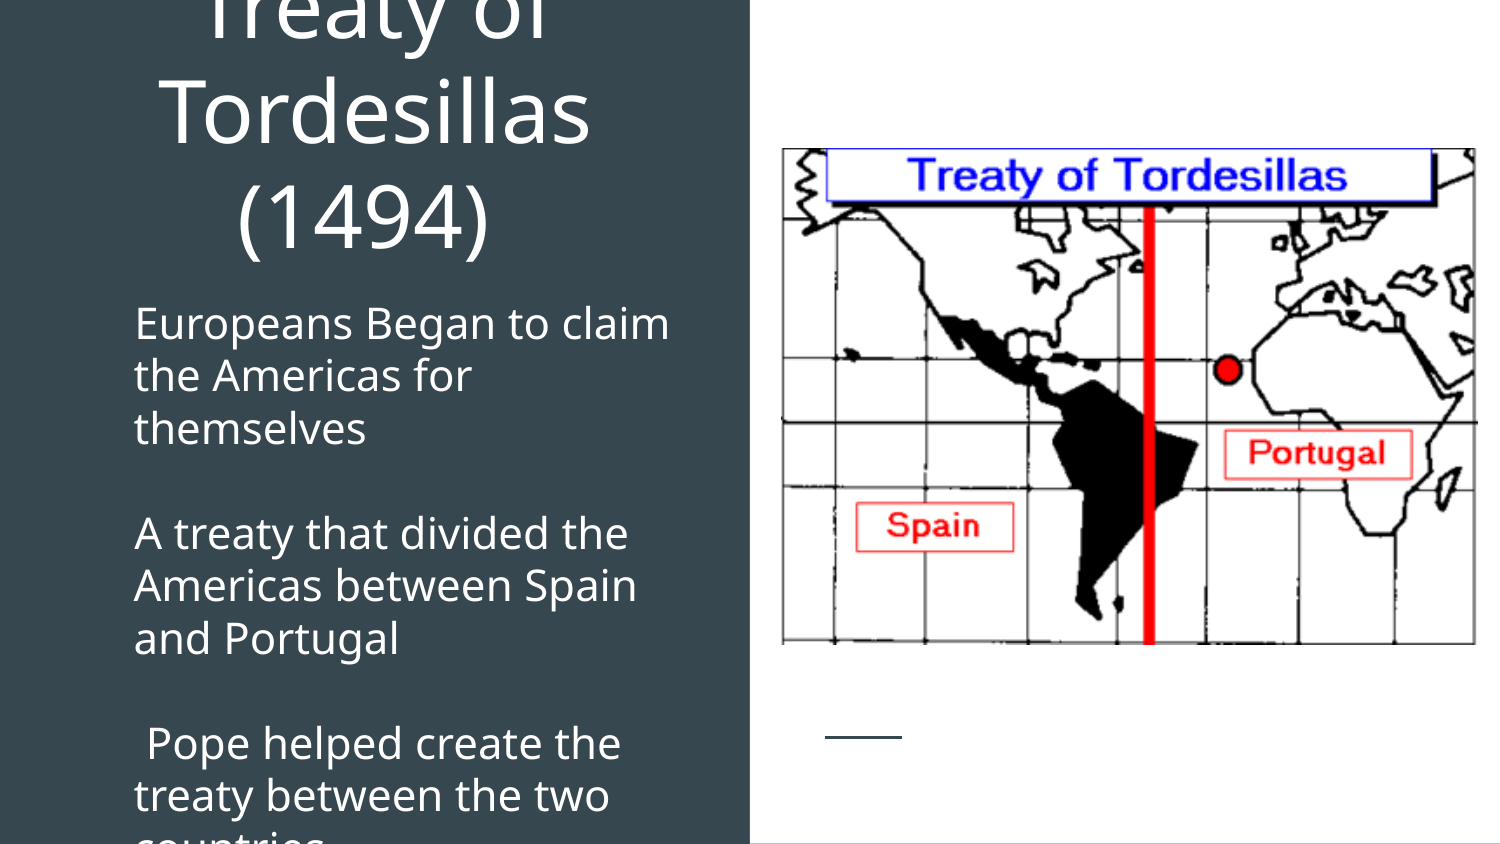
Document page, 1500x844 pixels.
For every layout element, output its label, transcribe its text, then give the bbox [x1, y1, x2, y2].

picture [781, 148, 1479, 646]
subtitle Europeans Began to claim the Americas for themselves A treaty that divided the Americas between Spain and Portugal Pope helped create the treaty between the two countries. [43, 280, 708, 627]
title Treaty of Tordesillas (1494) [43, 0, 708, 280]
